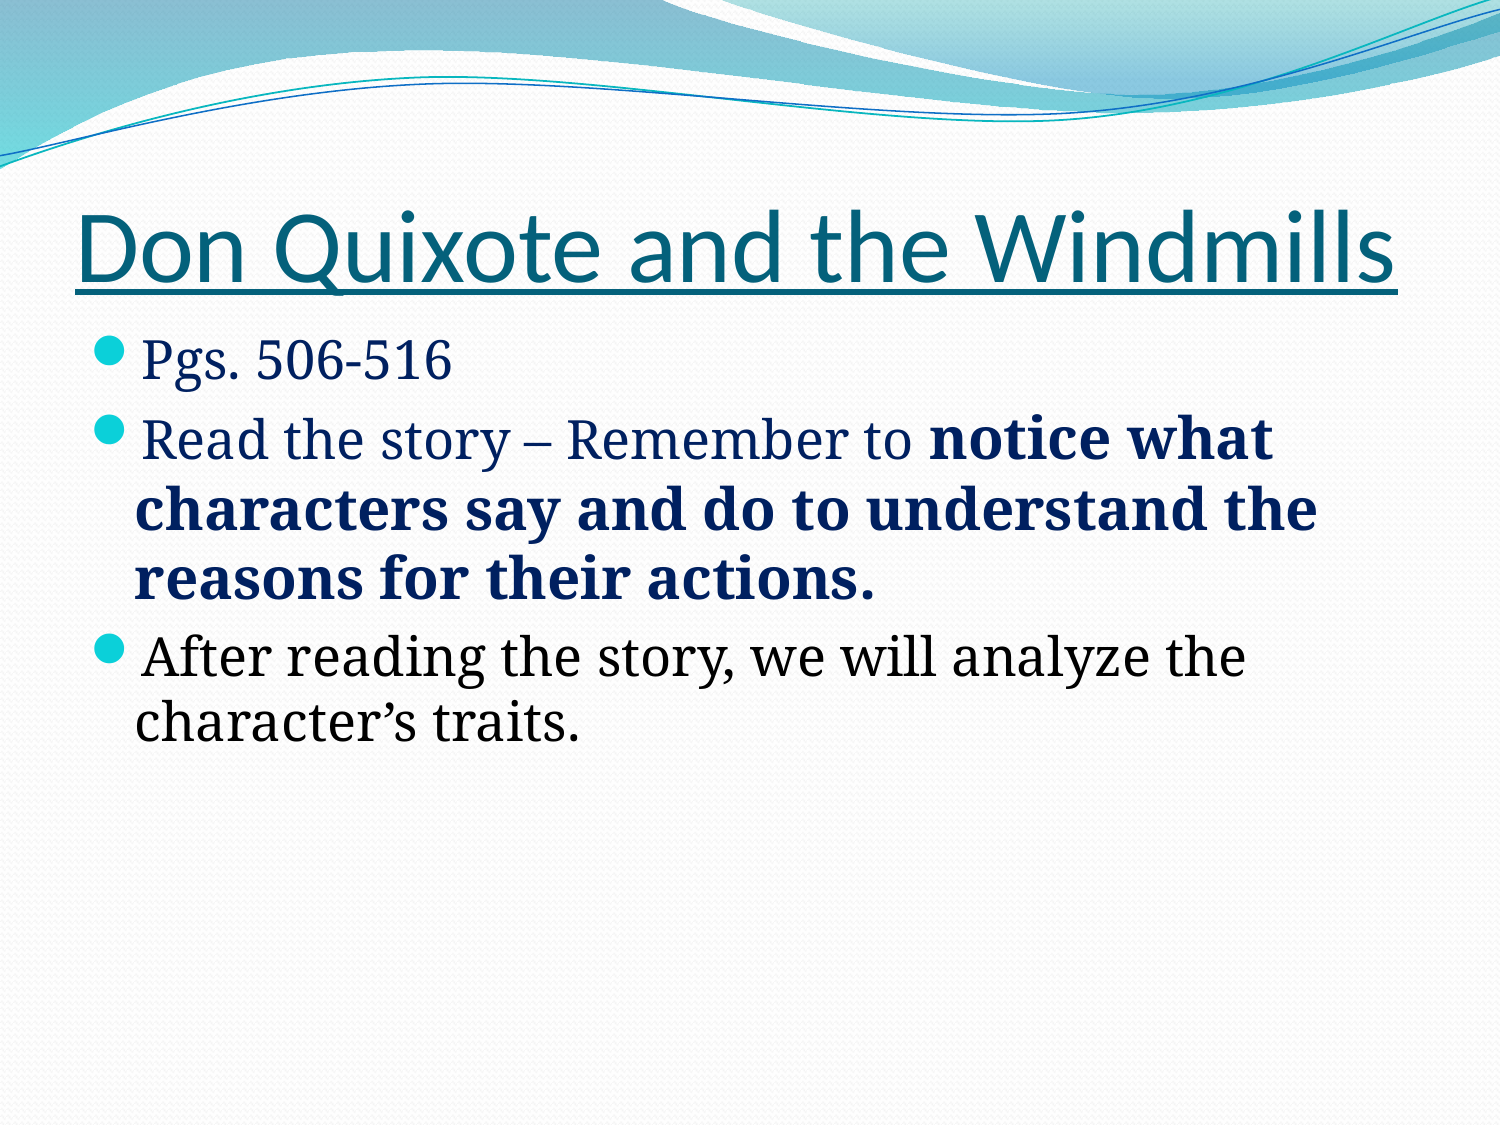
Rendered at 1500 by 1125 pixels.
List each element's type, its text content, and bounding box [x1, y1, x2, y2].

title Don Quixote and the Windmills [74, 115, 1426, 304]
list Pgs. 506-516 Read the story – Remember to notice what characters say and do to understand the reasons for their actions. After reading the story, we will analyze the character’s traits. [74, 317, 1426, 1038]
